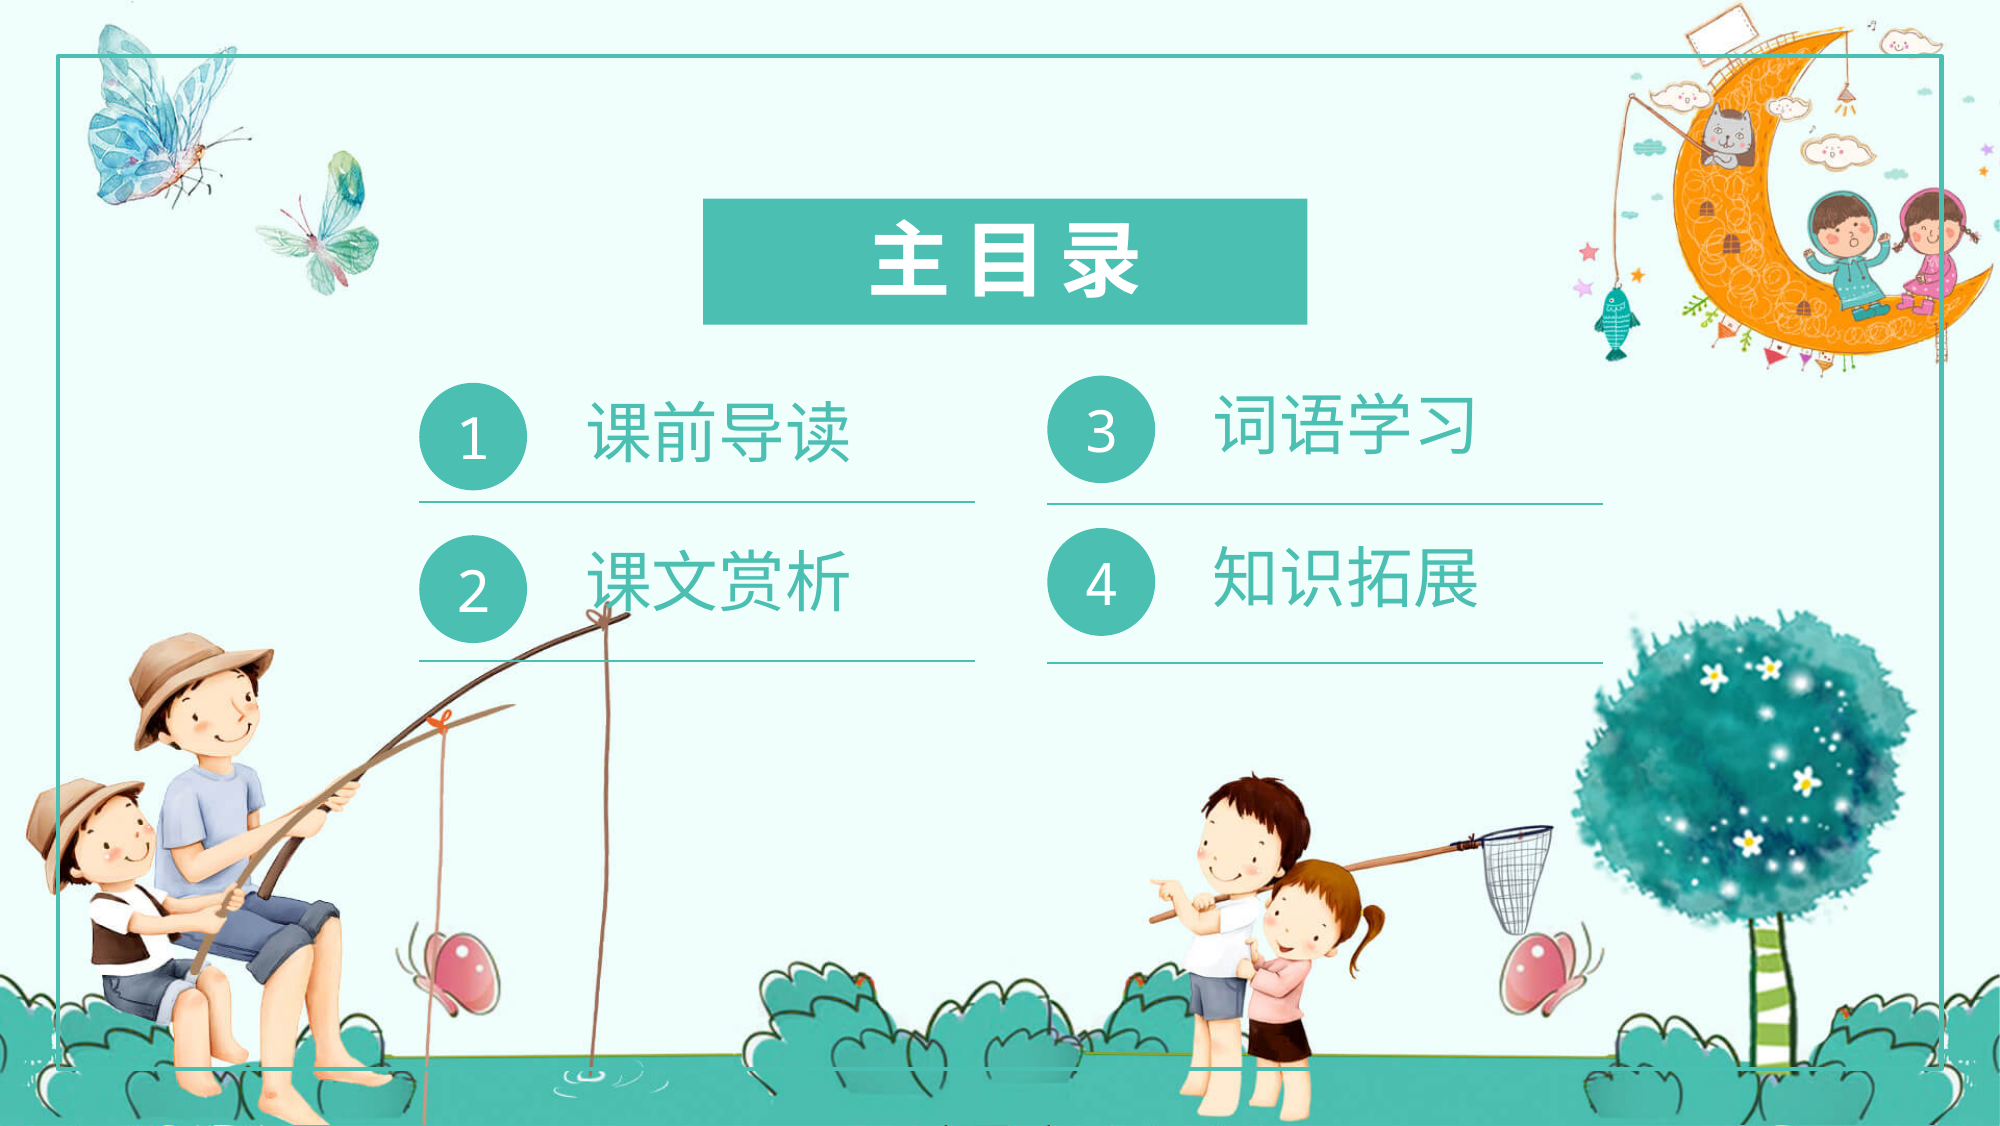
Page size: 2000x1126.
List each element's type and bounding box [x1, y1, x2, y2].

picture [0, 0, 2000, 1126]
text_box [419, 375, 1673, 663]
